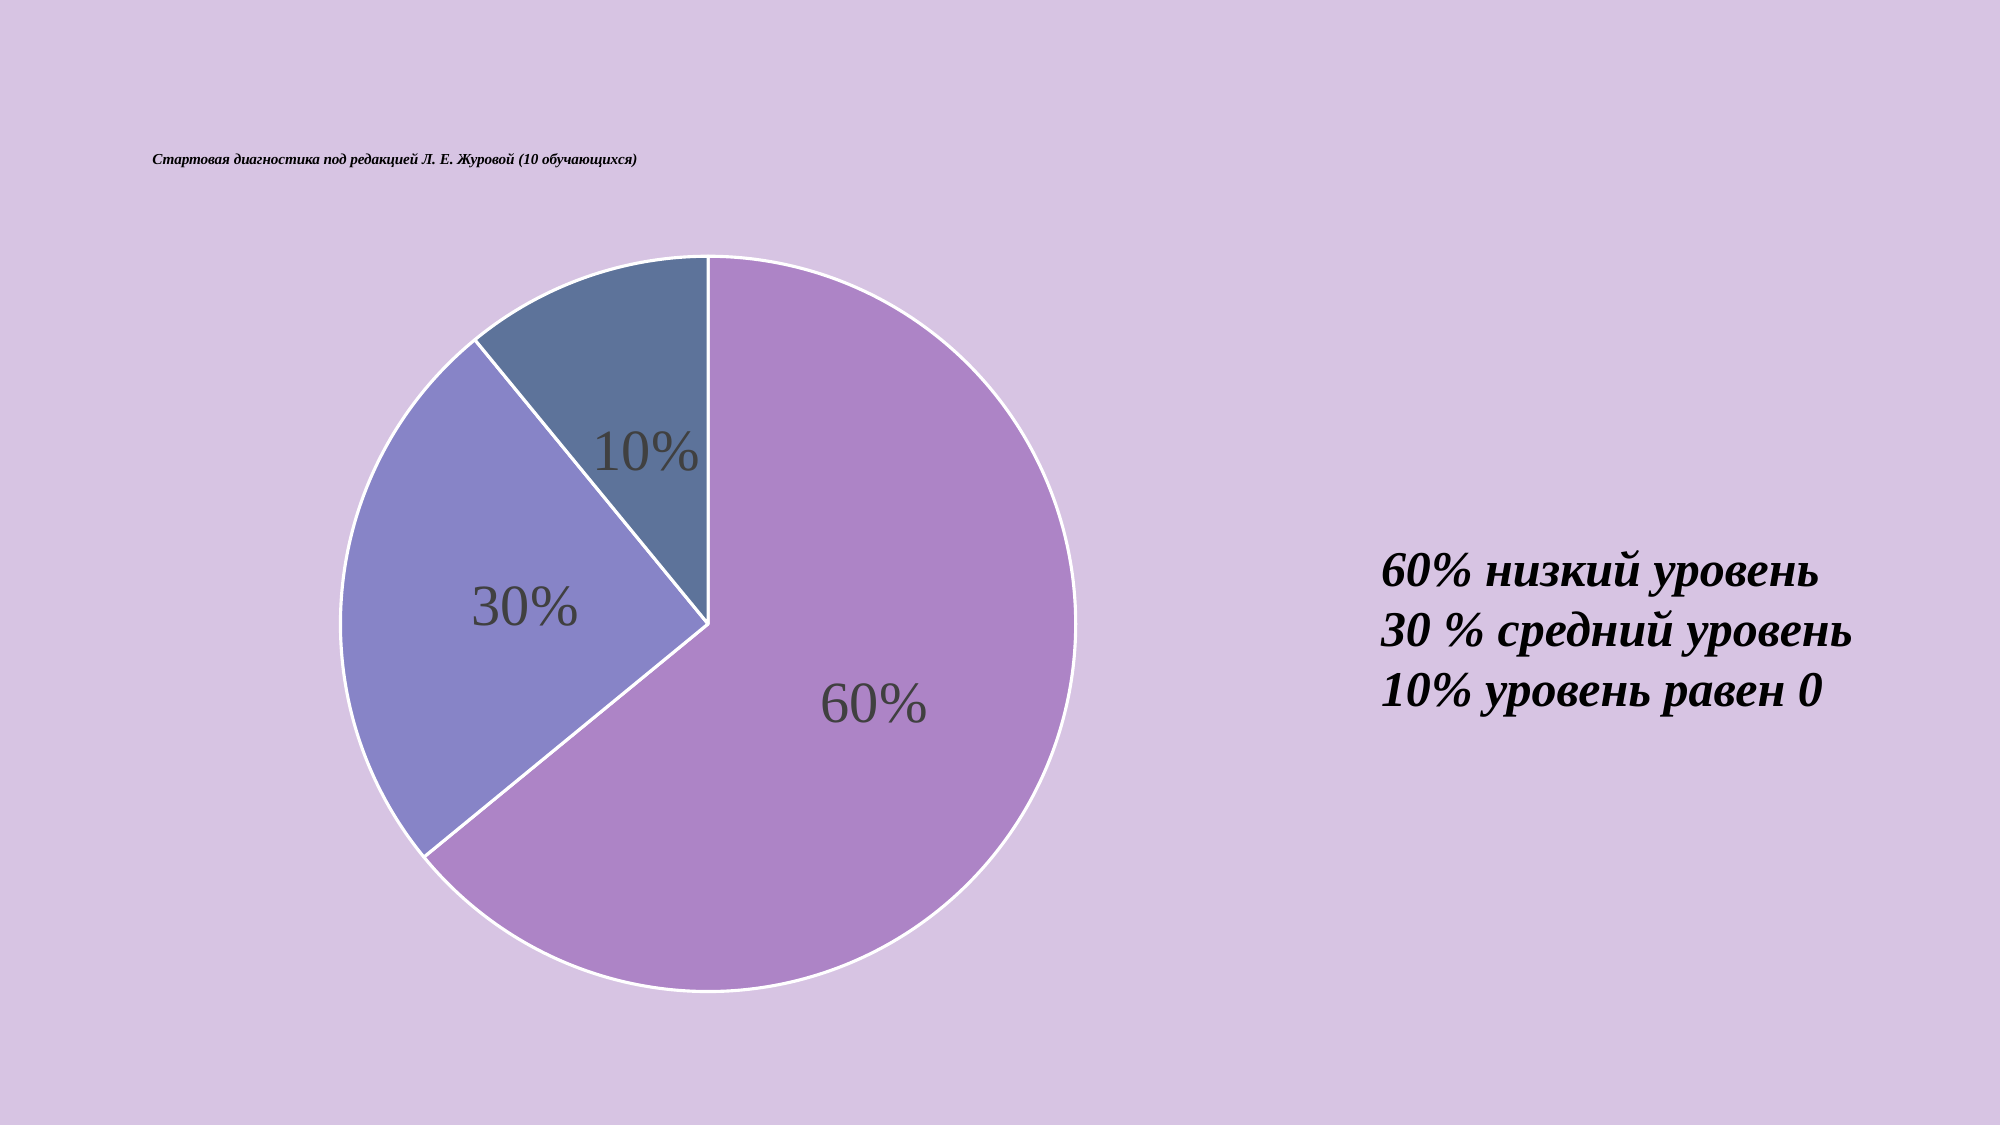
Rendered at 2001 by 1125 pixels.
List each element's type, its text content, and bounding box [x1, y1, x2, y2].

title Стартовая диагностика под редакцией Л. Е. Журовой (10 обучающихся) [137, 59, 1863, 278]
chart [231, 240, 1185, 1007]
text_box 60% низкий уровень 30 % средний уровень 10% уровень равен 0 [1366, 528, 1950, 784]
